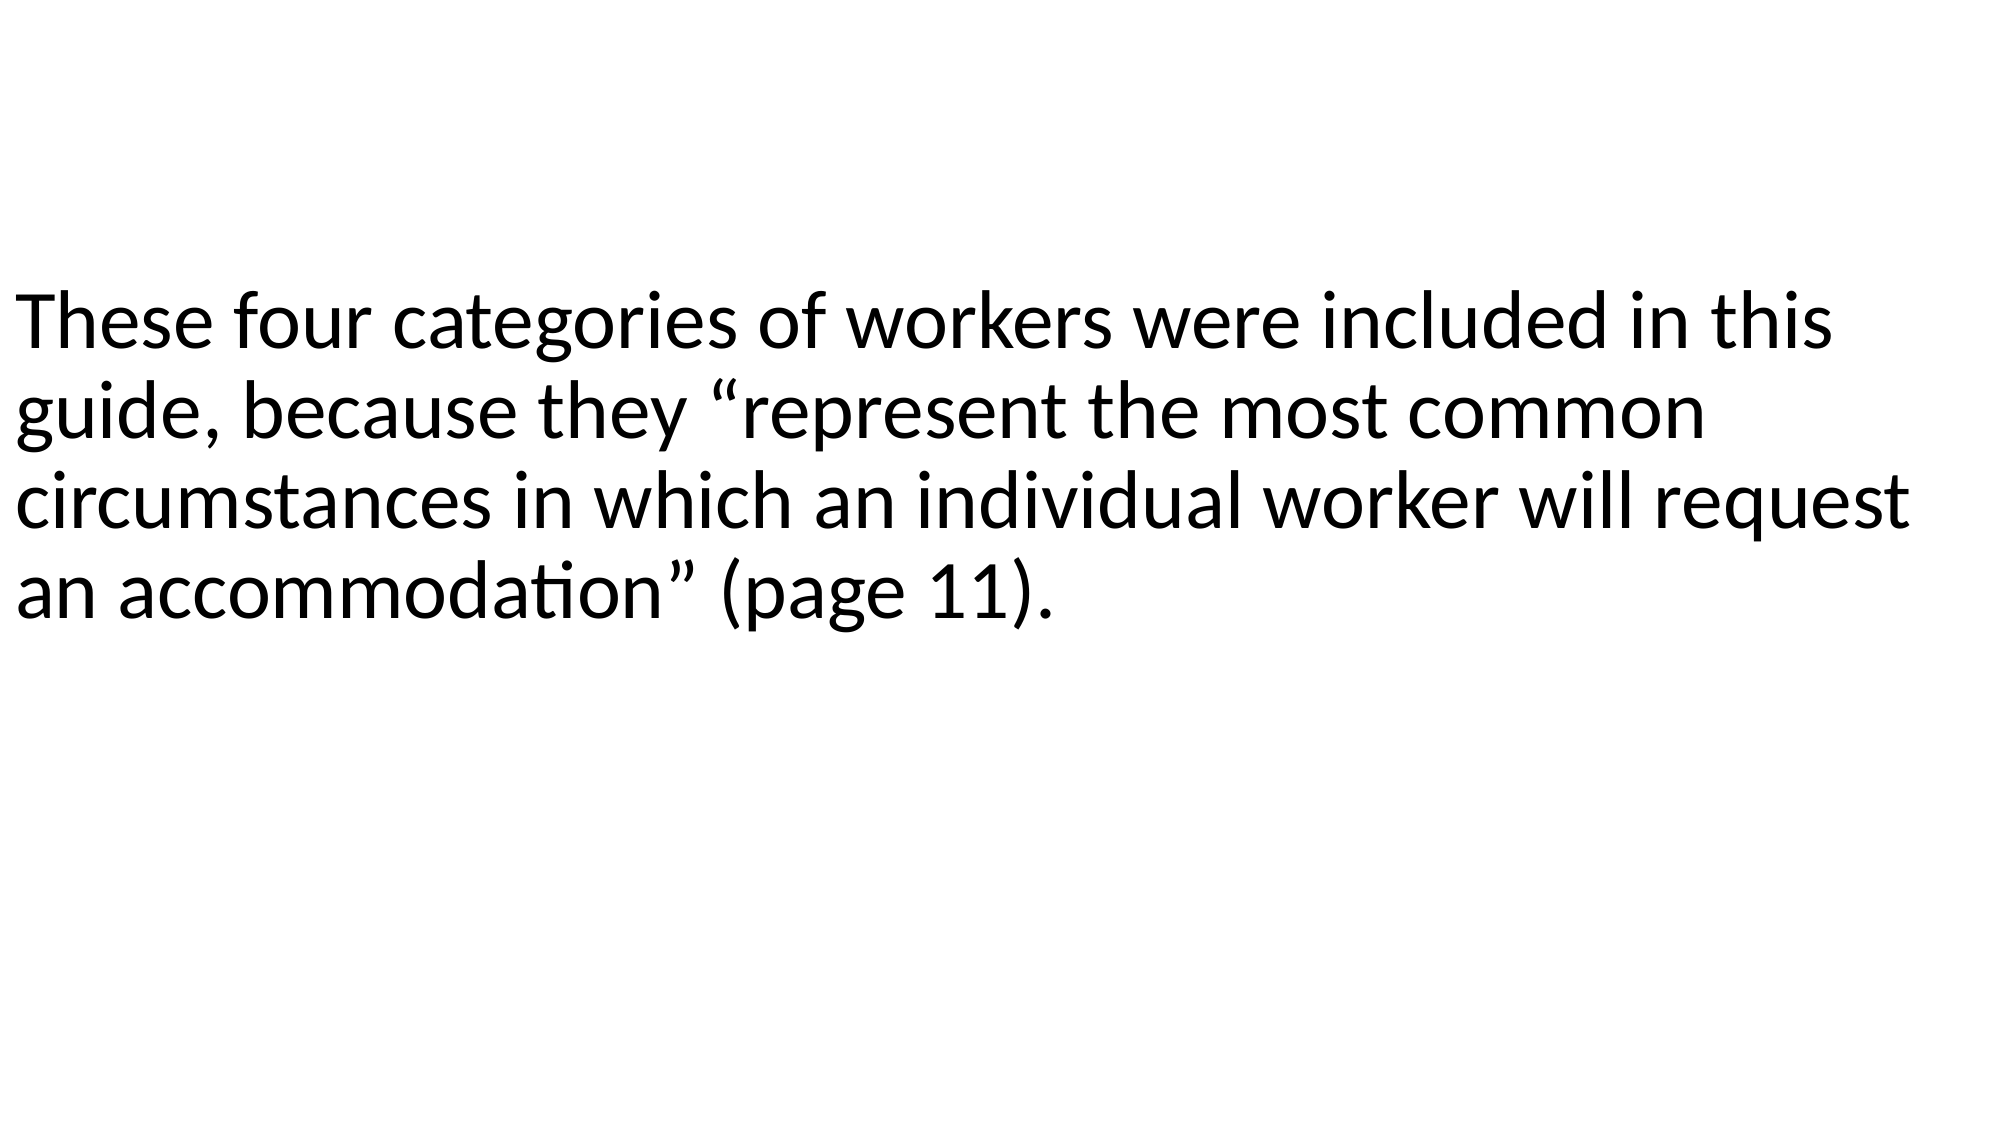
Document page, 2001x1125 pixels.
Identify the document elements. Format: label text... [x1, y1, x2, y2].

list These four categories of workers were included in this guide, because they “represent the most common circumstances in which an individual worker will request an accommodation” (page 11). [0, 38, 1971, 1084]
